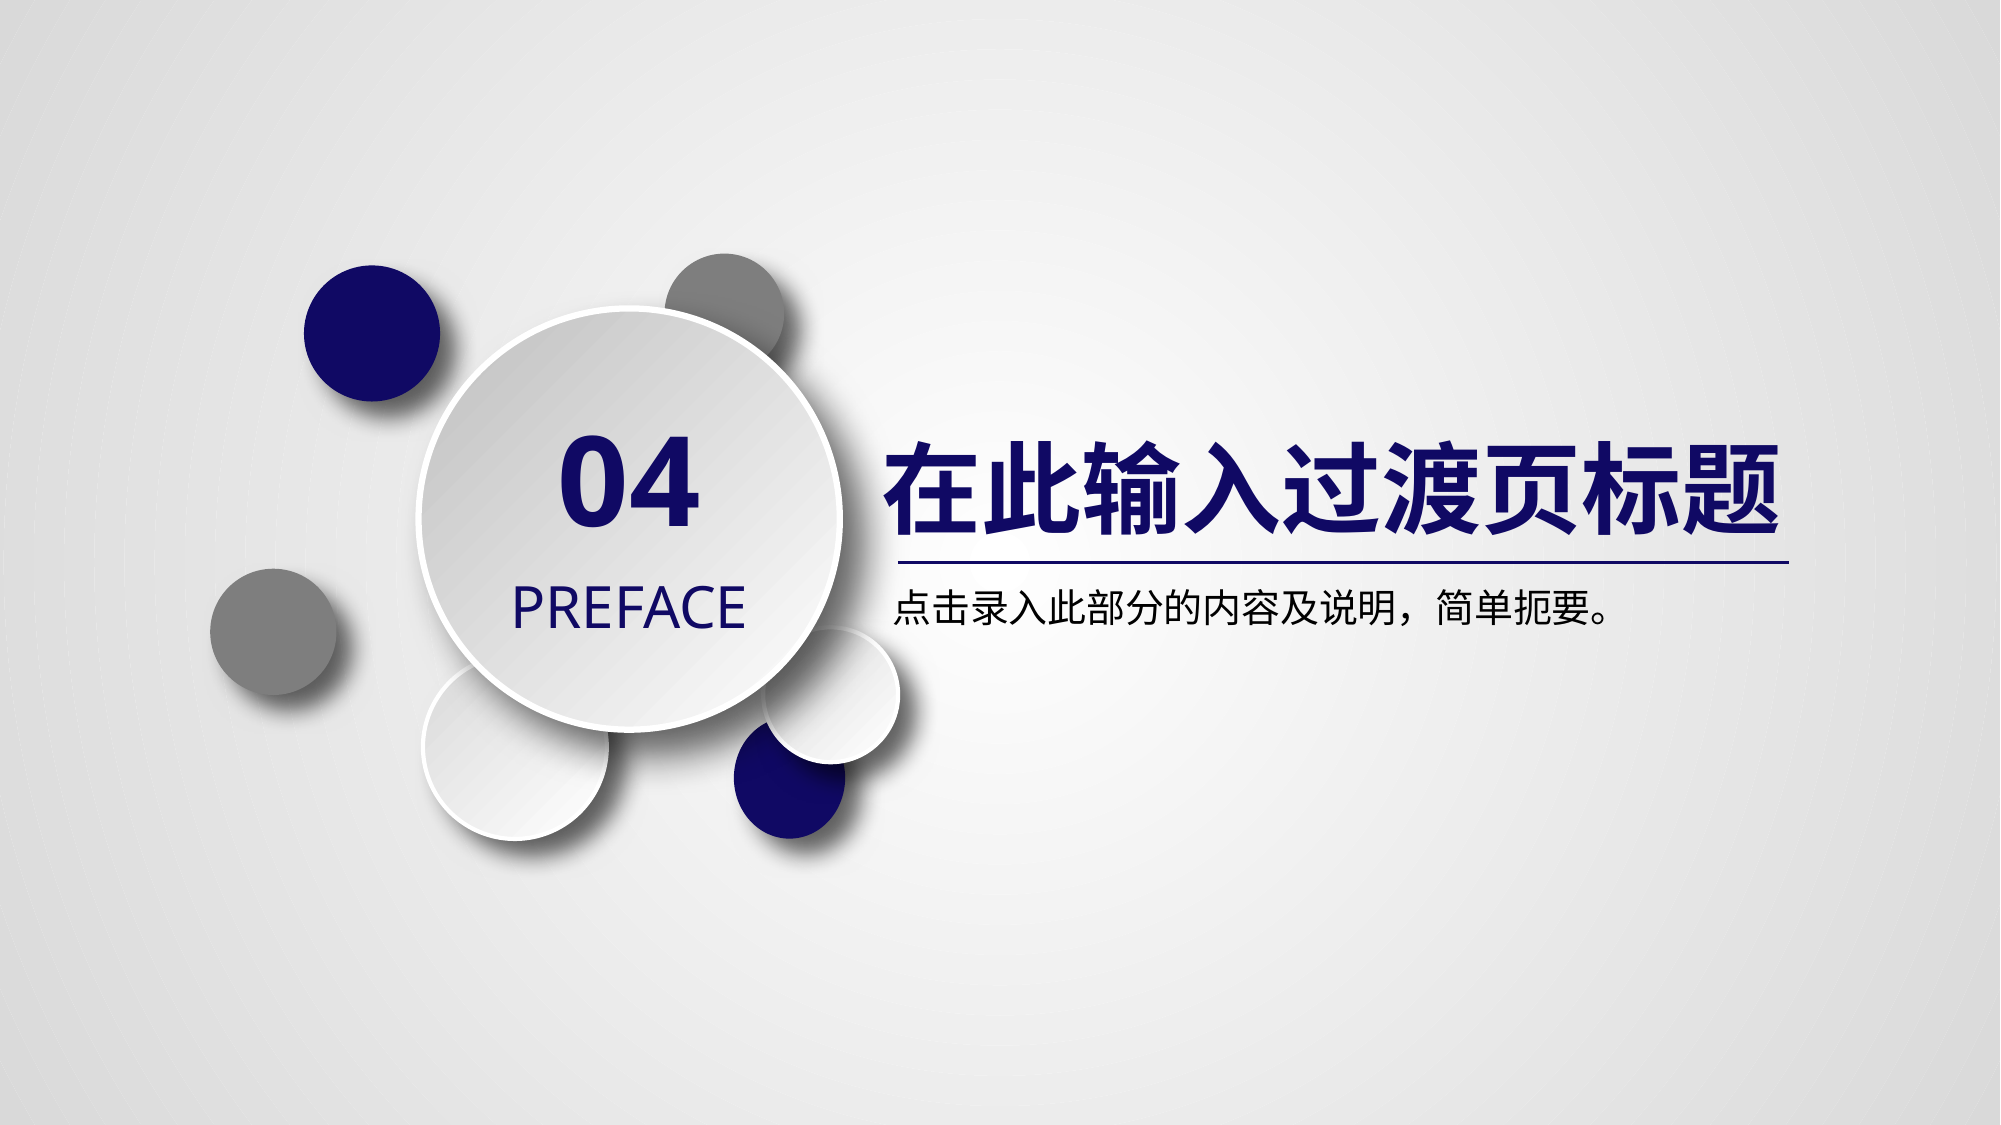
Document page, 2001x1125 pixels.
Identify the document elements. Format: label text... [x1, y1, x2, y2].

text_box 点击录入此部分的内容及说明，简单扼要。 [877, 576, 1930, 638]
text_box [664, 252, 786, 339]
text_box 在此输入过渡页标题 [866, 419, 1930, 554]
text_box 04 [542, 393, 716, 559]
text_box [461, 648, 798, 731]
text_box [417, 307, 841, 607]
text_box [783, 640, 900, 764]
text_box [209, 567, 338, 697]
text_box PREFACE [436, 562, 822, 648]
text_box [302, 264, 442, 403]
text_box [732, 754, 844, 840]
text_box [421, 677, 603, 840]
